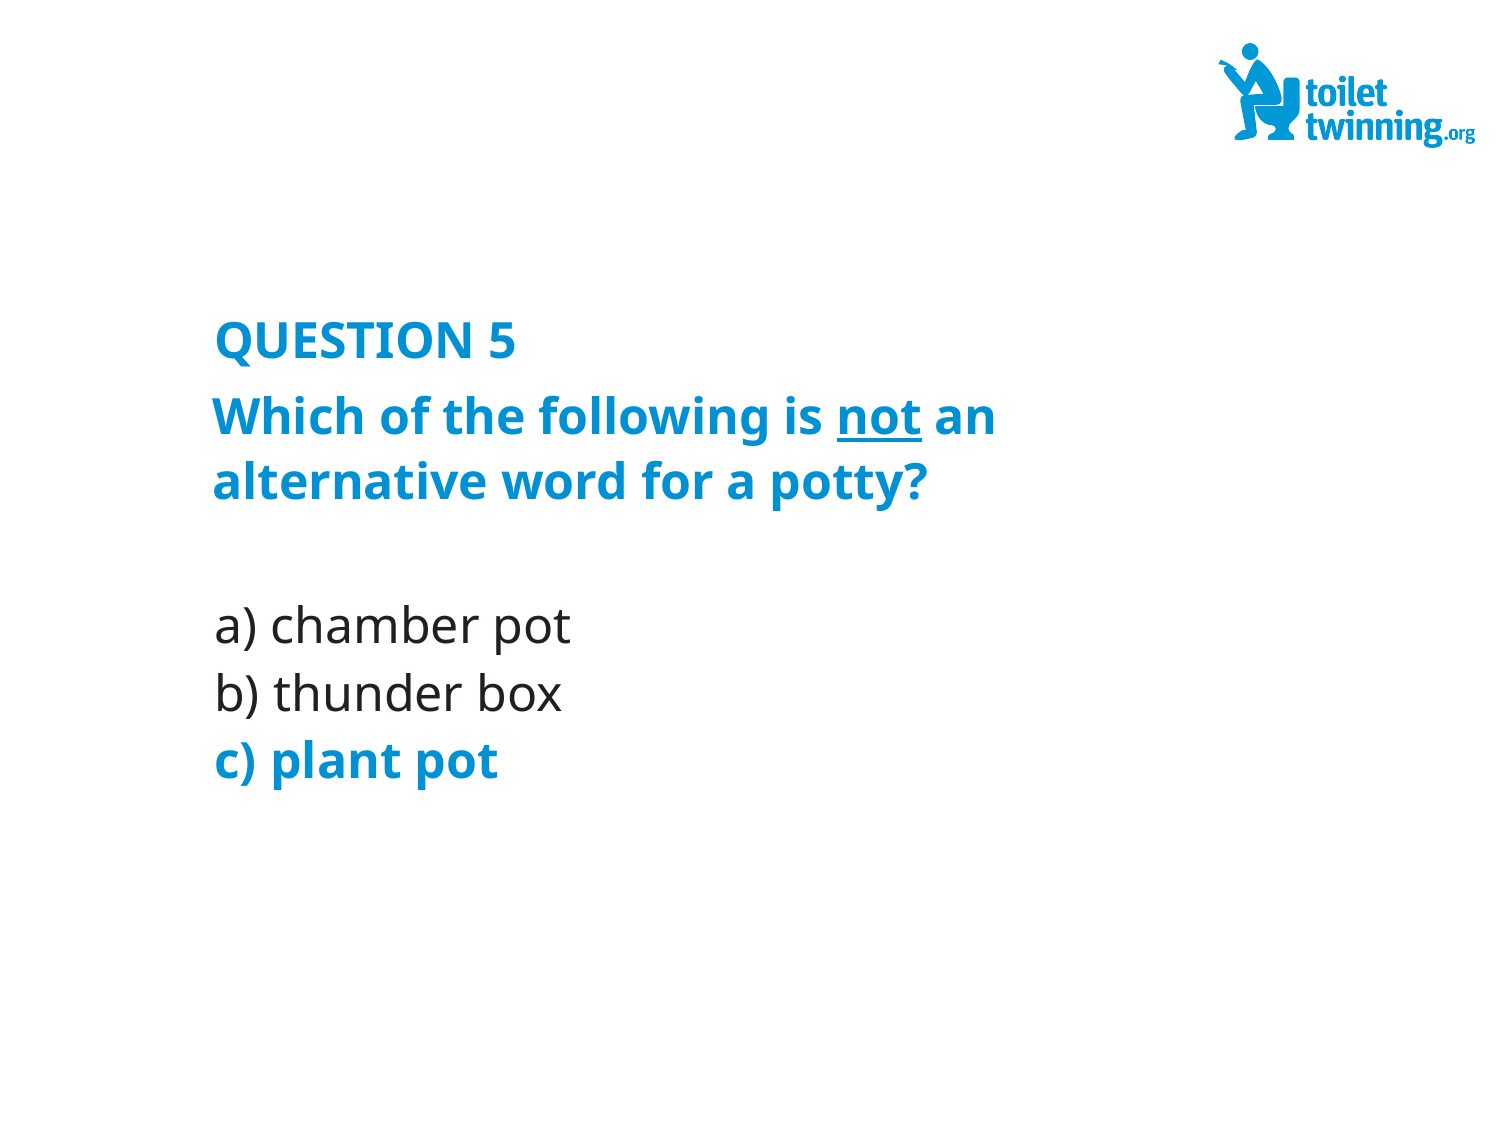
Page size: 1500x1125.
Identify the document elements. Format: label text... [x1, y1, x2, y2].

picture [1250, 84, 1261, 94]
text_box QUESTION 5 Which of the following is not an alternative word for a potty? chamber pot thunder box plant pot [197, 296, 1202, 797]
picture [1218, 43, 1475, 148]
picture [1218, 43, 1254, 80]
